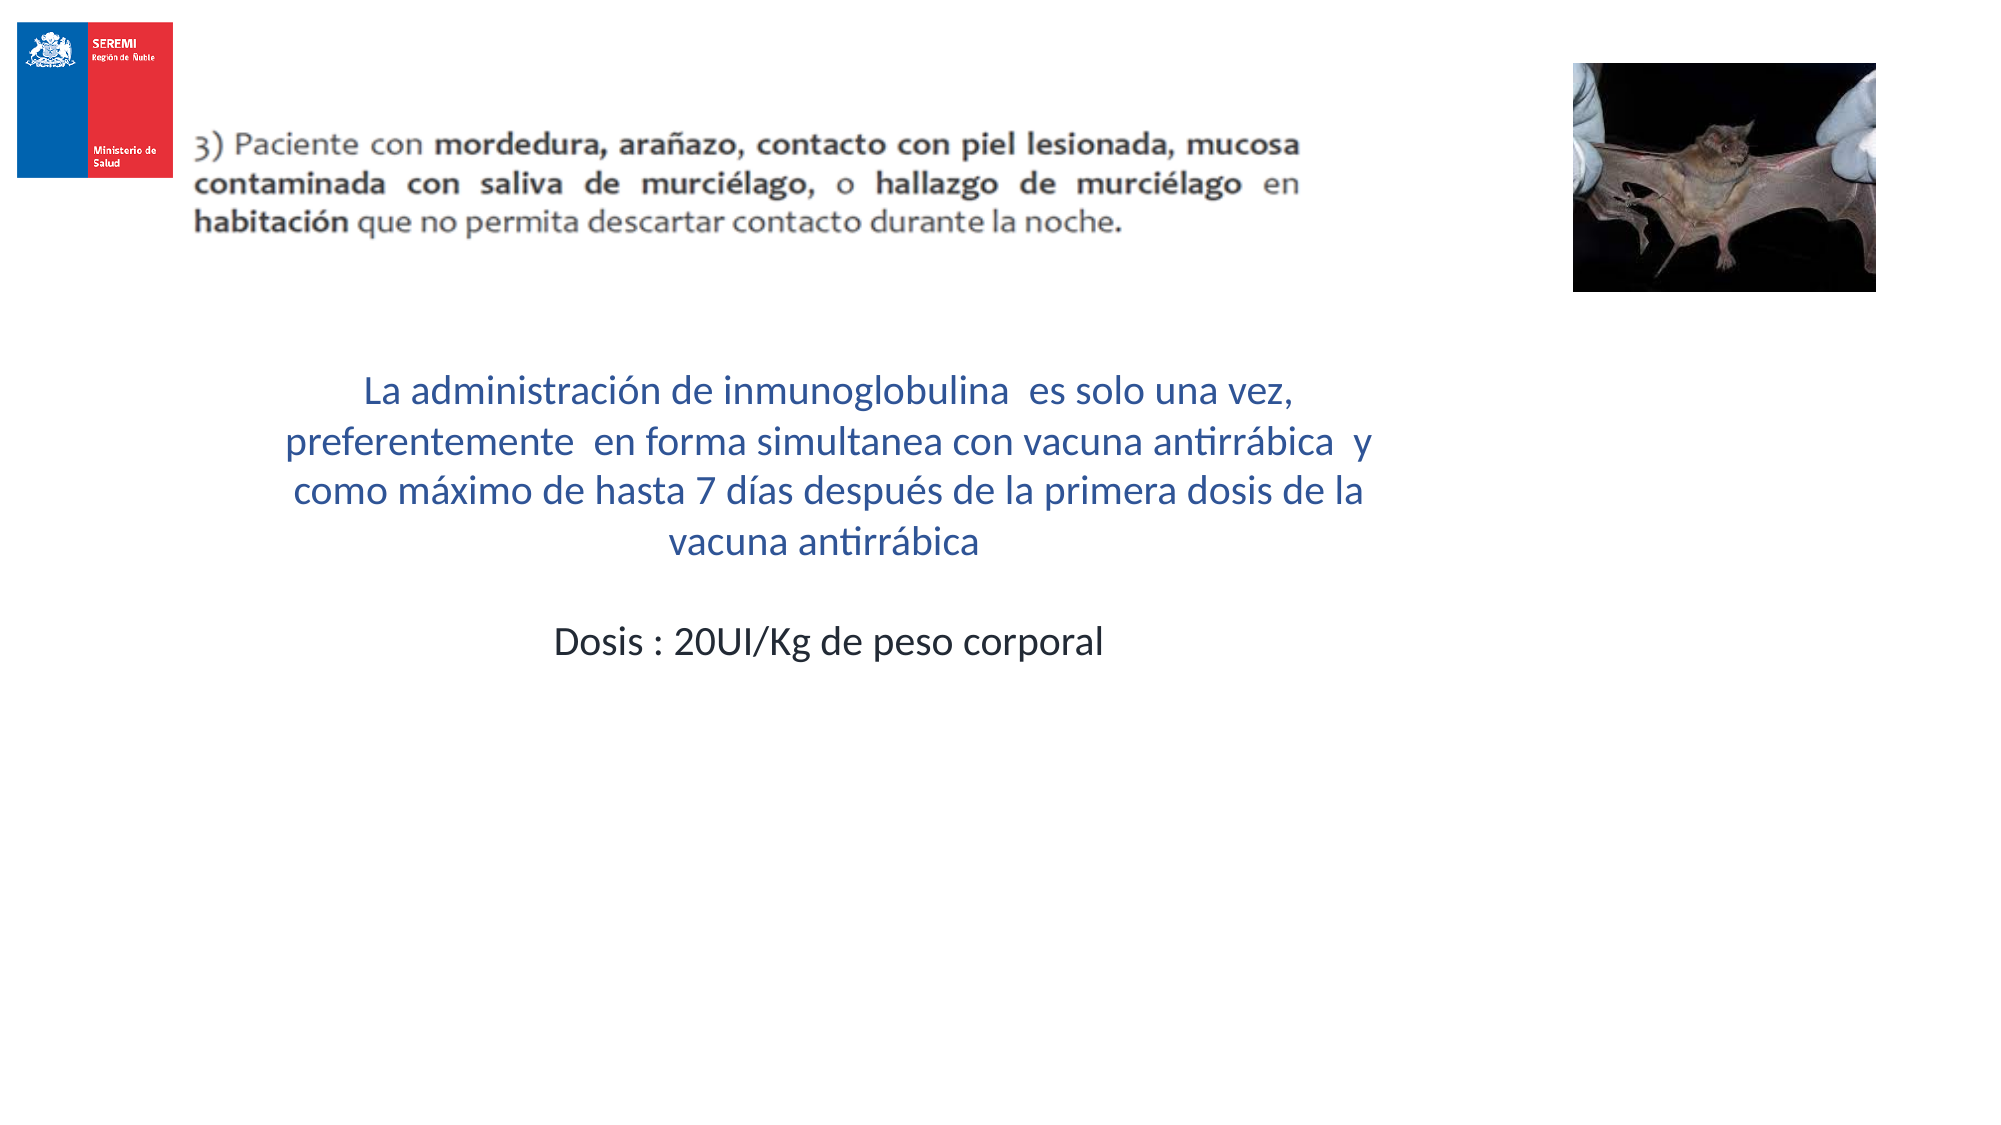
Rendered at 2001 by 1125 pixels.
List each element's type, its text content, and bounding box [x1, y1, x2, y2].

picture [17, 22, 1337, 305]
text_box La administración de inmunoglobulina es solo una vez, preferentemente en forma simultanea con vacuna antirrábica y como máximo de hasta 7 días después de la primera dosis de la vacuna antirrábica Dosis : 20UI/Kg de peso corporal [252, 355, 1406, 761]
picture [1573, 63, 1876, 292]
